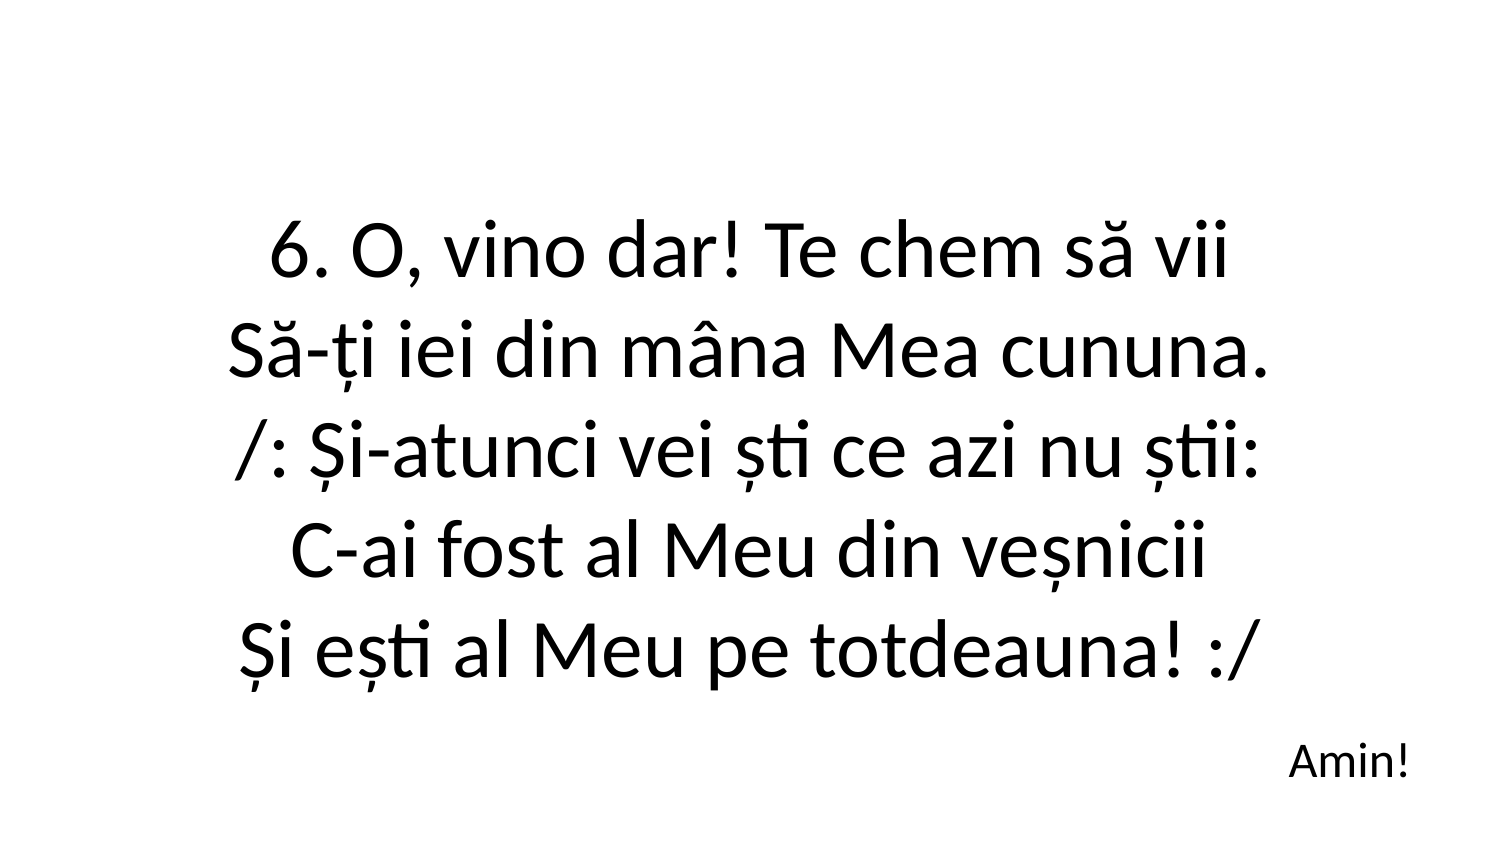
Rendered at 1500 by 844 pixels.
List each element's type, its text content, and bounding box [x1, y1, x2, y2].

text_box 6. O, vino dar! Te chem să vii Să-ți iei din mâna Mea cununa. /: Și-atunci vei ști ce azi nu știi: C-ai fost al Meu din veșnicii Și ești al Meu pe totdeauna! :/ [212, 142, 1288, 702]
text_box Amin! [1273, 674, 1427, 795]
